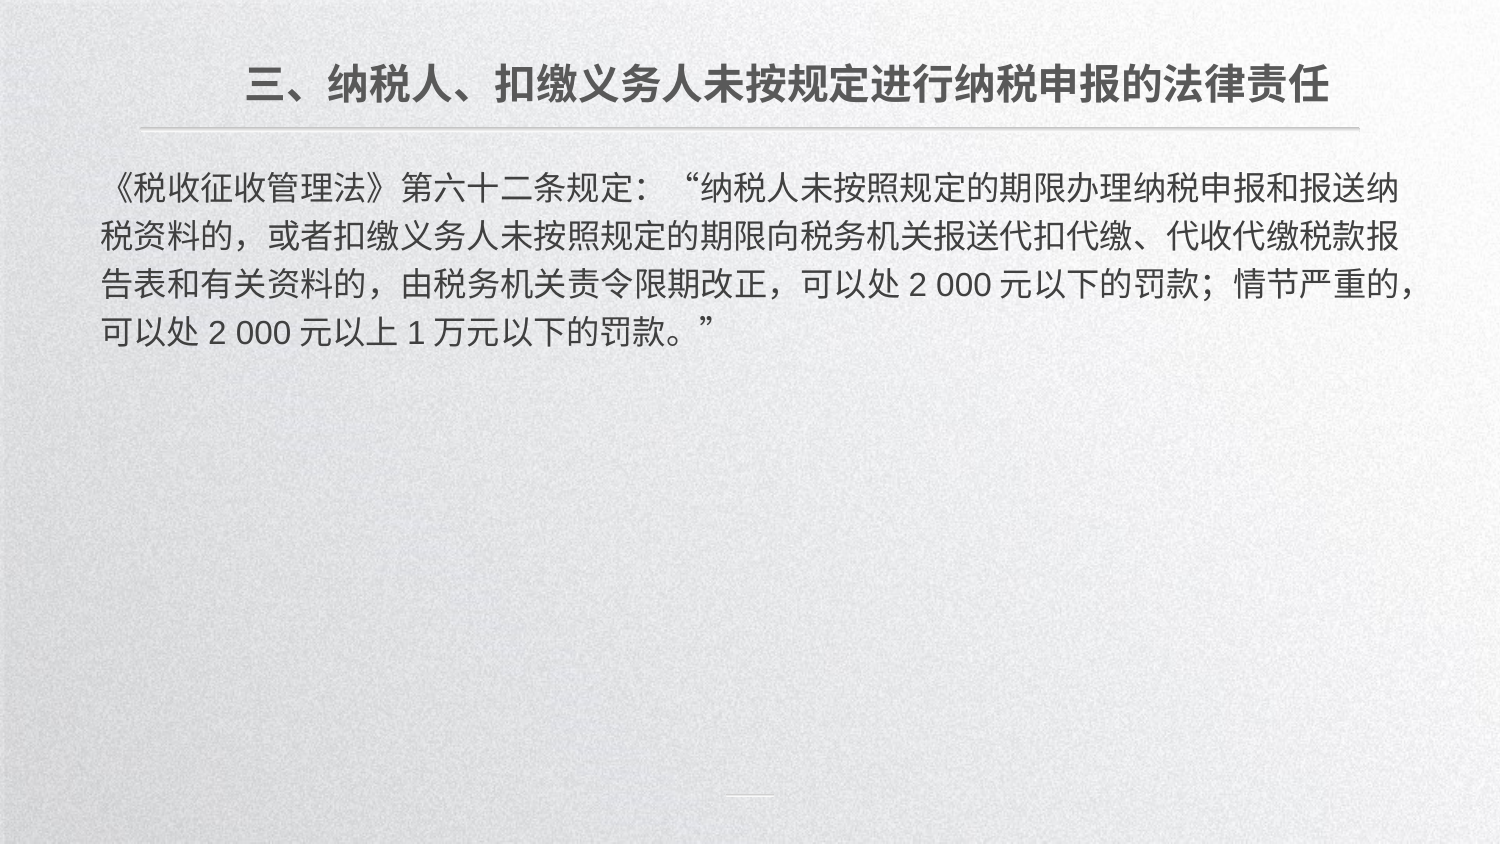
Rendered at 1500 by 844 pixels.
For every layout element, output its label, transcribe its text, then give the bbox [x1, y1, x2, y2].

text_box 三、纳税人、扣缴义务人未按规定进行纳税申报的法律责任 [111, 52, 1463, 114]
text_box 《税收征收管理法》第六十二条规定：“纳税人未按照规定的期限办理纳税申报和报送纳税资料的，或者扣缴义务人未按照规定的期限向税务机关报送代扣代缴、代收代缴税款报告表和有关资料的，由税务机关责令限期改正，可以处2 000元以下的罚款；情节严重的，可以处2 000元以上1万元以下的罚款。” [100, 159, 1400, 351]
picture [0, 0, 1500, 844]
